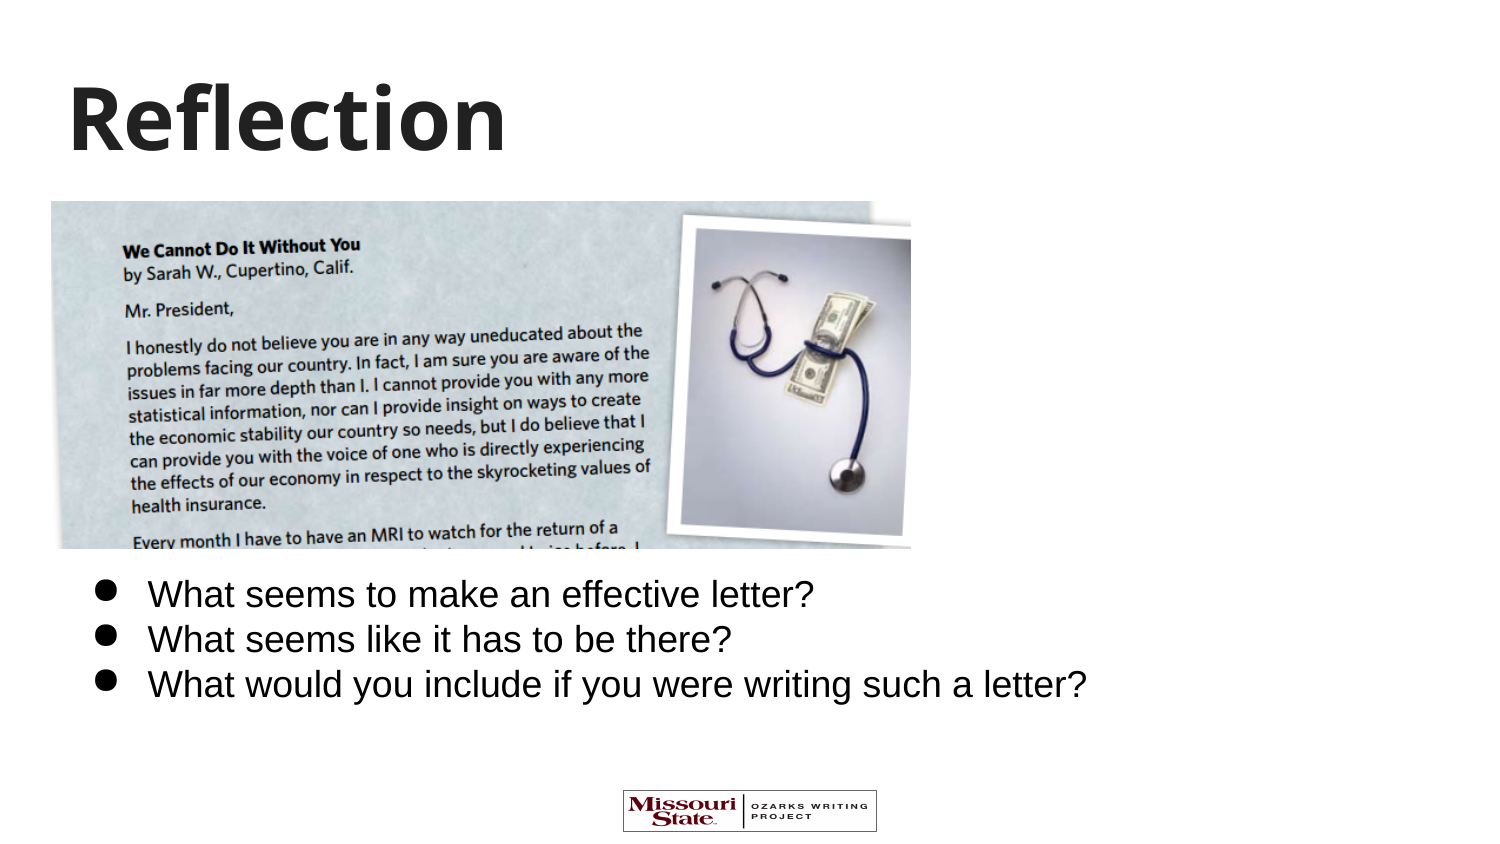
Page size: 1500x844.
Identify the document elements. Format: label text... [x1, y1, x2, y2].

title Reflection [51, 48, 1449, 180]
picture [50, 201, 911, 549]
picture [624, 791, 876, 831]
text_box What seems to make an effective letter? What seems like it has to be there? What would you include if you were writing such a letter? [57, 555, 1442, 747]
